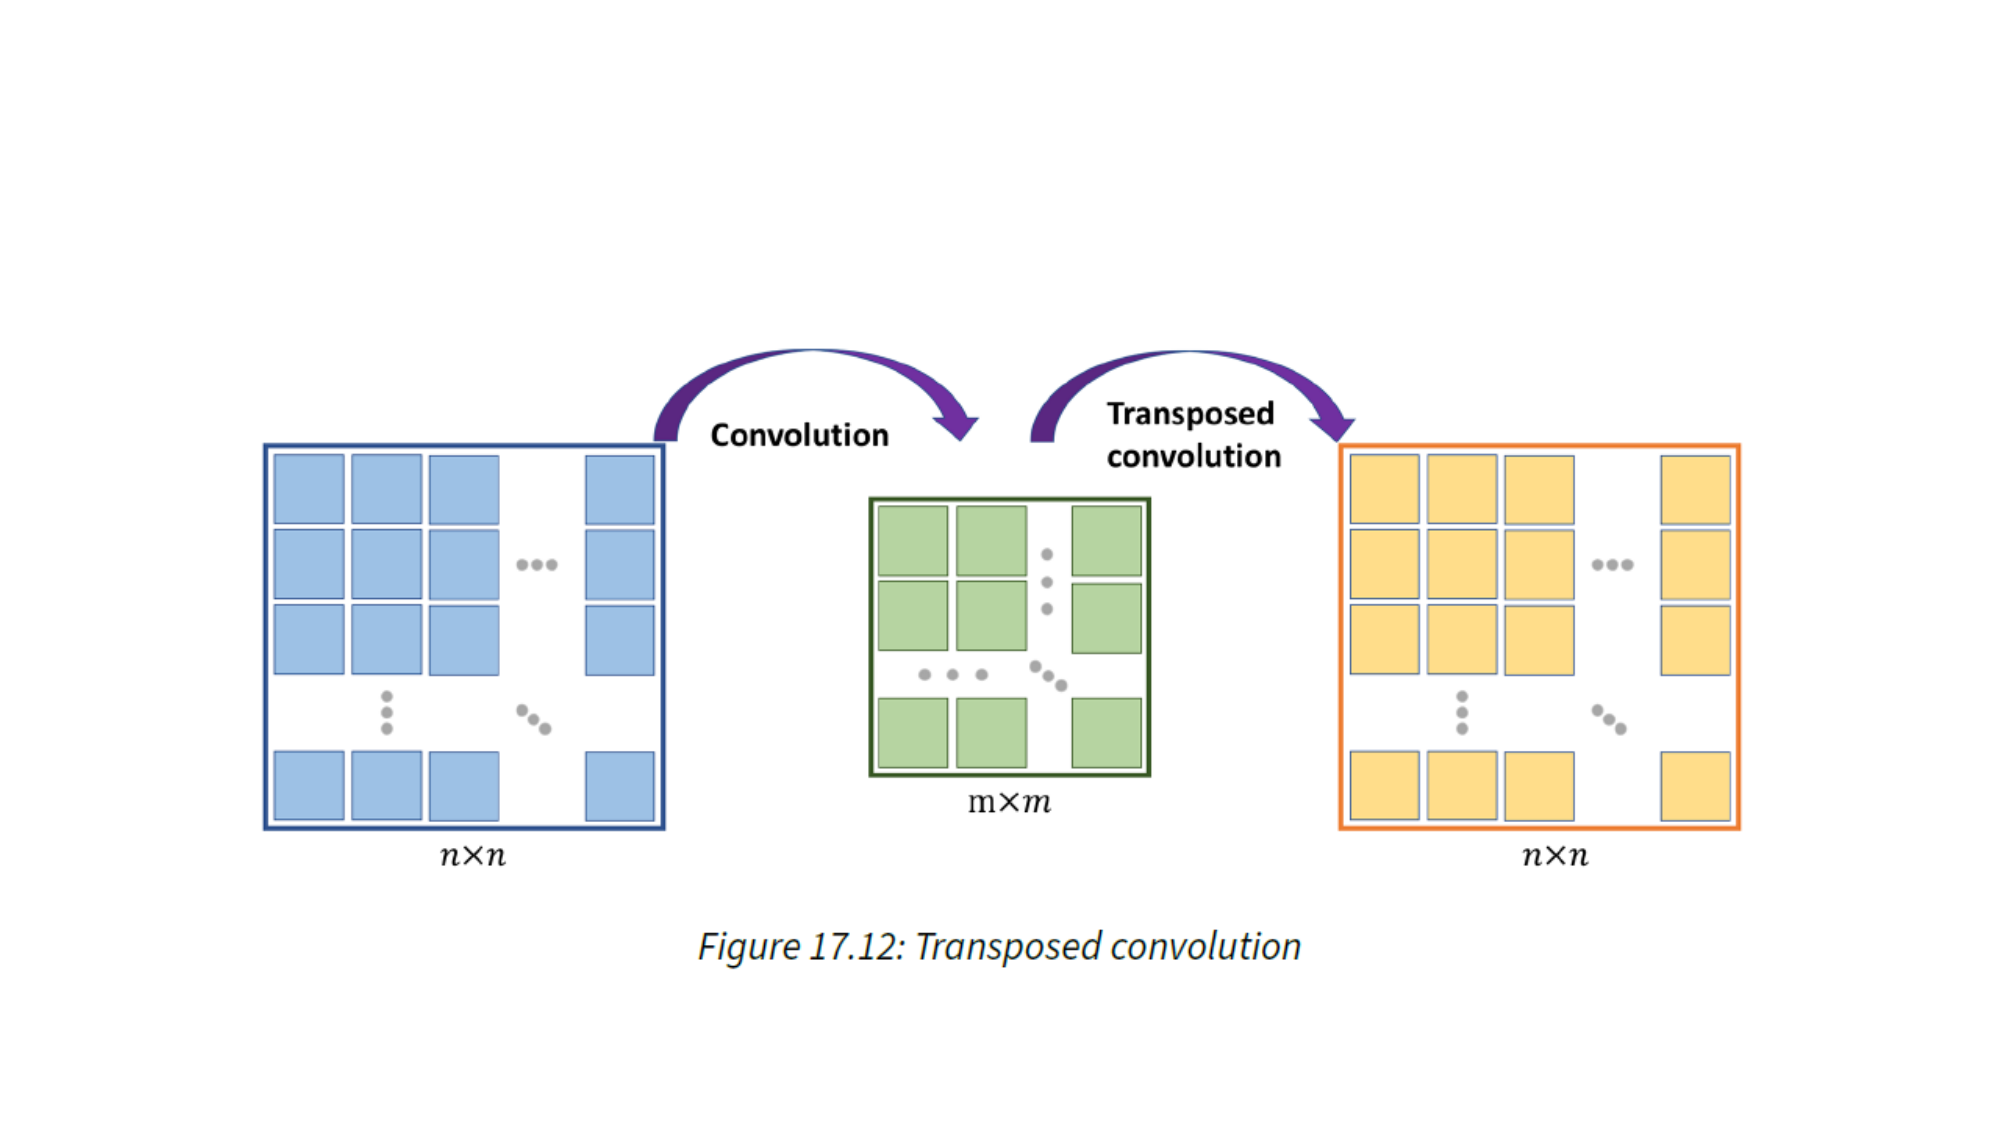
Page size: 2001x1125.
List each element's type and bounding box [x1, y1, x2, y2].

list [241, 335, 1758, 977]
